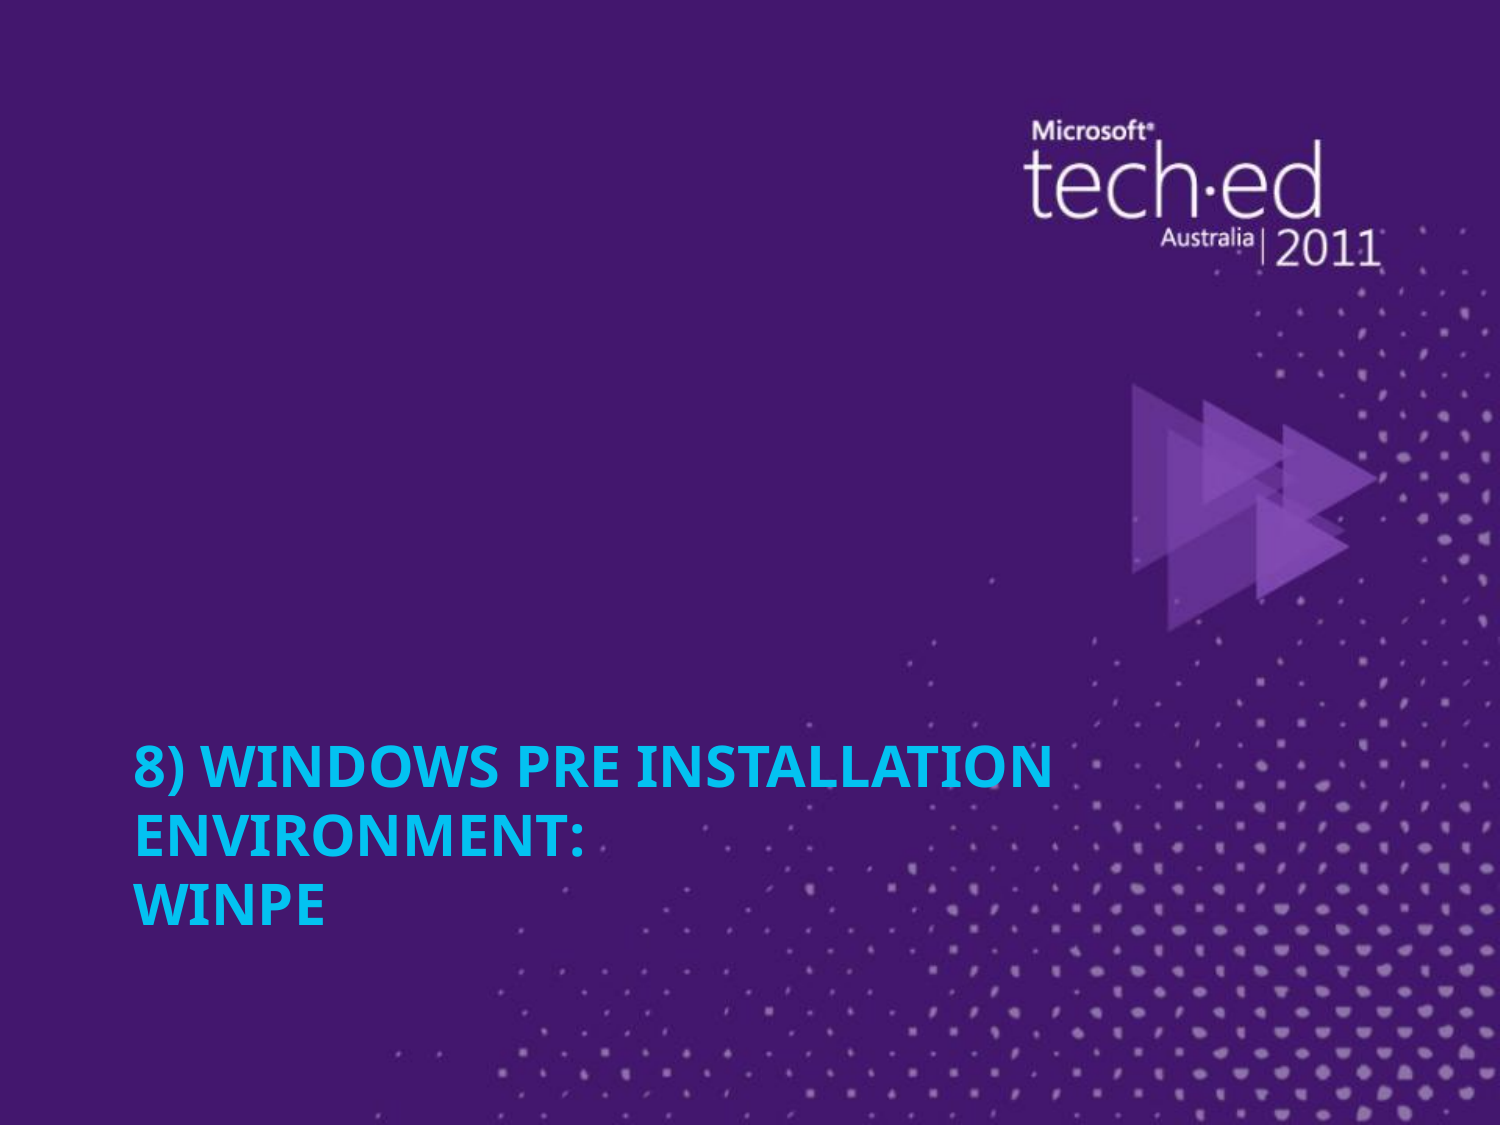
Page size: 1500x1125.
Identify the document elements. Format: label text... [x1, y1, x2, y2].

title 8) Windows Pre Installation Environment: WinPE [118, 722, 1394, 947]
picture [0, 0, 1500, 1125]
